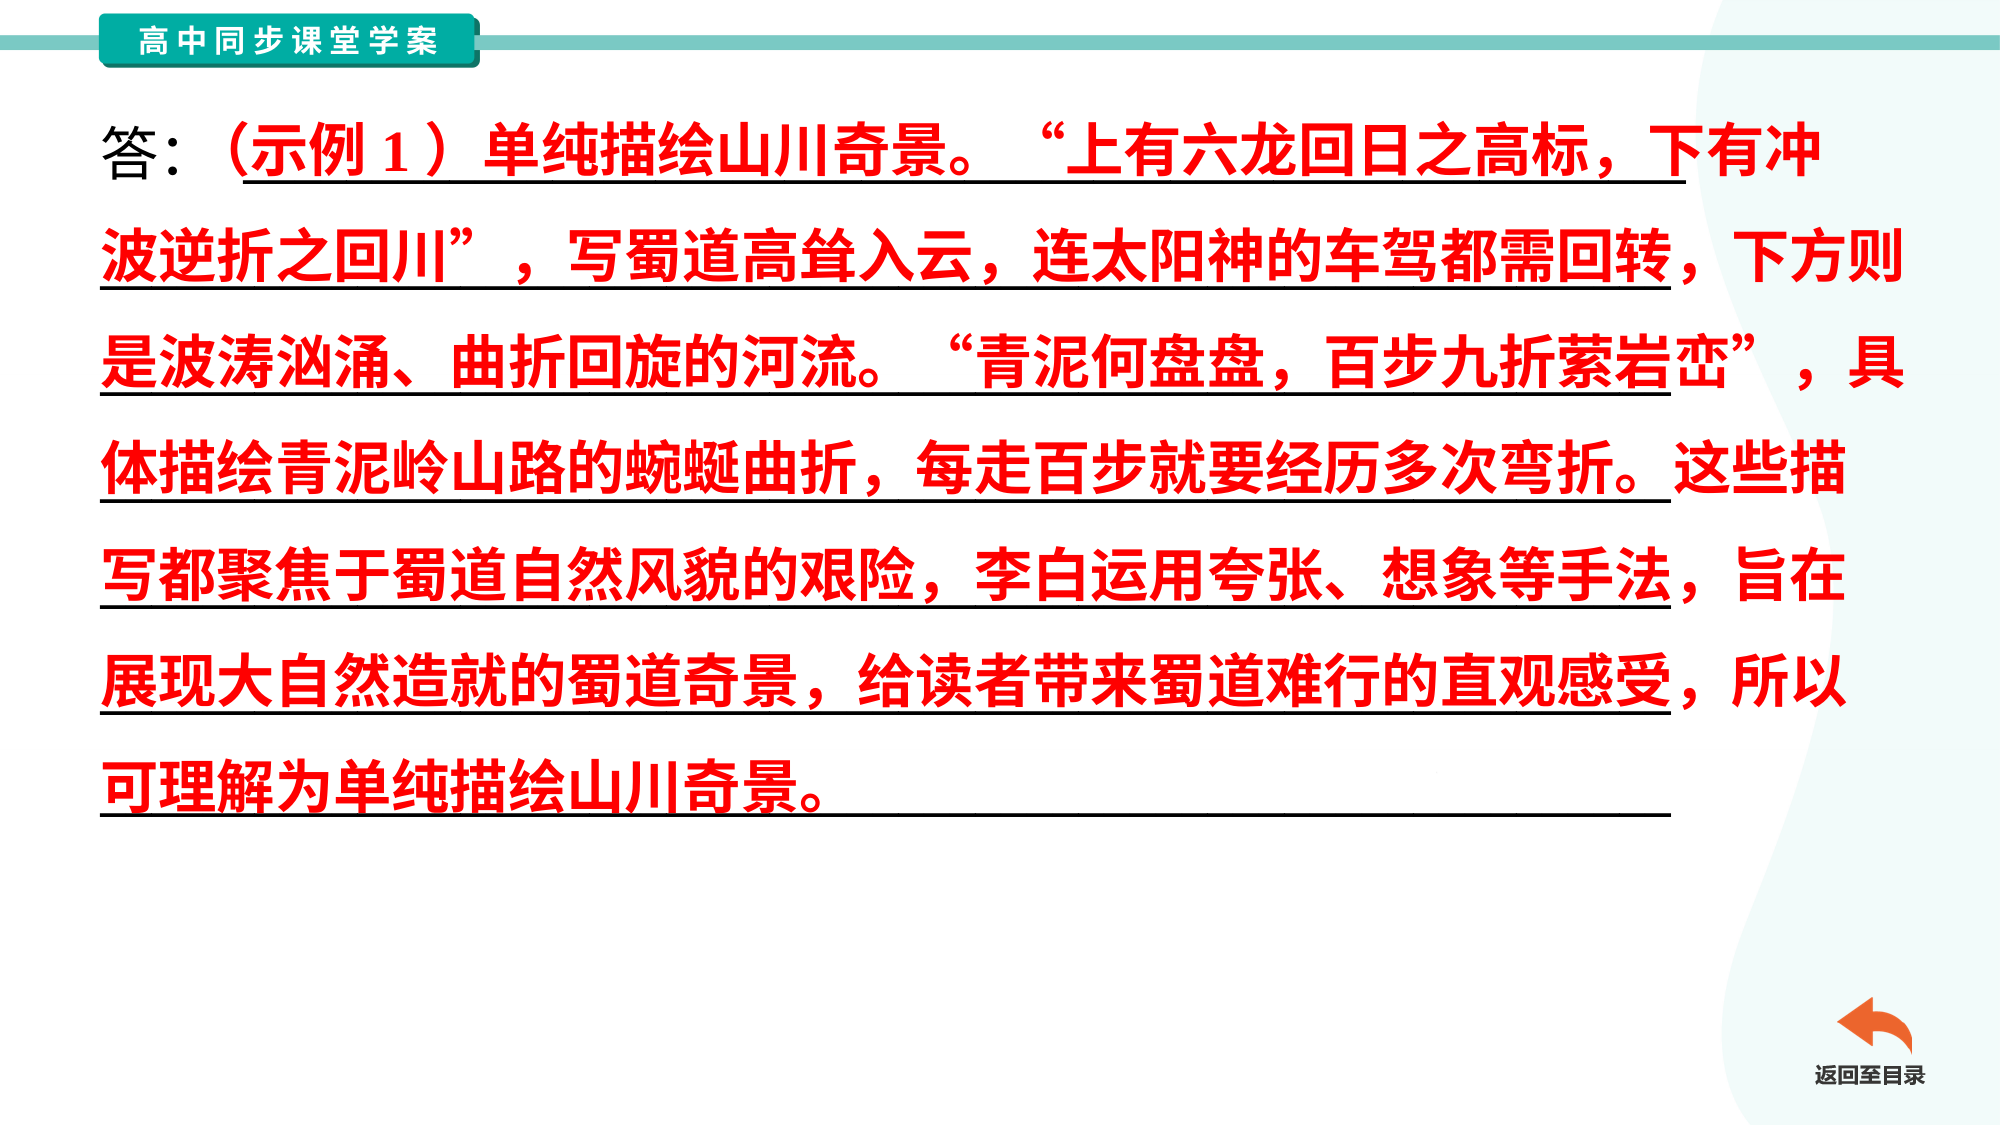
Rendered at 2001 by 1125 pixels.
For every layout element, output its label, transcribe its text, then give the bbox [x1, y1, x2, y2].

picture [0, 0, 2000, 1125]
text_box （示例1）单纯描绘山川奇景。“上有六龙回日之高标，下有冲 波逆折之回川”，写蜀道高耸入云，连太阳神的车驾都需回转，下方则 是波涛汹涌、曲折回旋的河流。“青泥何盘盘，百步九折萦岩峦”，具 体描绘青泥岭山路的蜿蜒曲折，每走百步就要经历多次弯折。这些描 写都聚焦于蜀道自然风貌的艰险，李白运用夸张、想象等手法，旨在 展现大自然造就的蜀道奇景，给读者带来蜀道难行的直观感受，所以 可理解为单纯描绘山川奇景。 [100, 76, 1899, 821]
